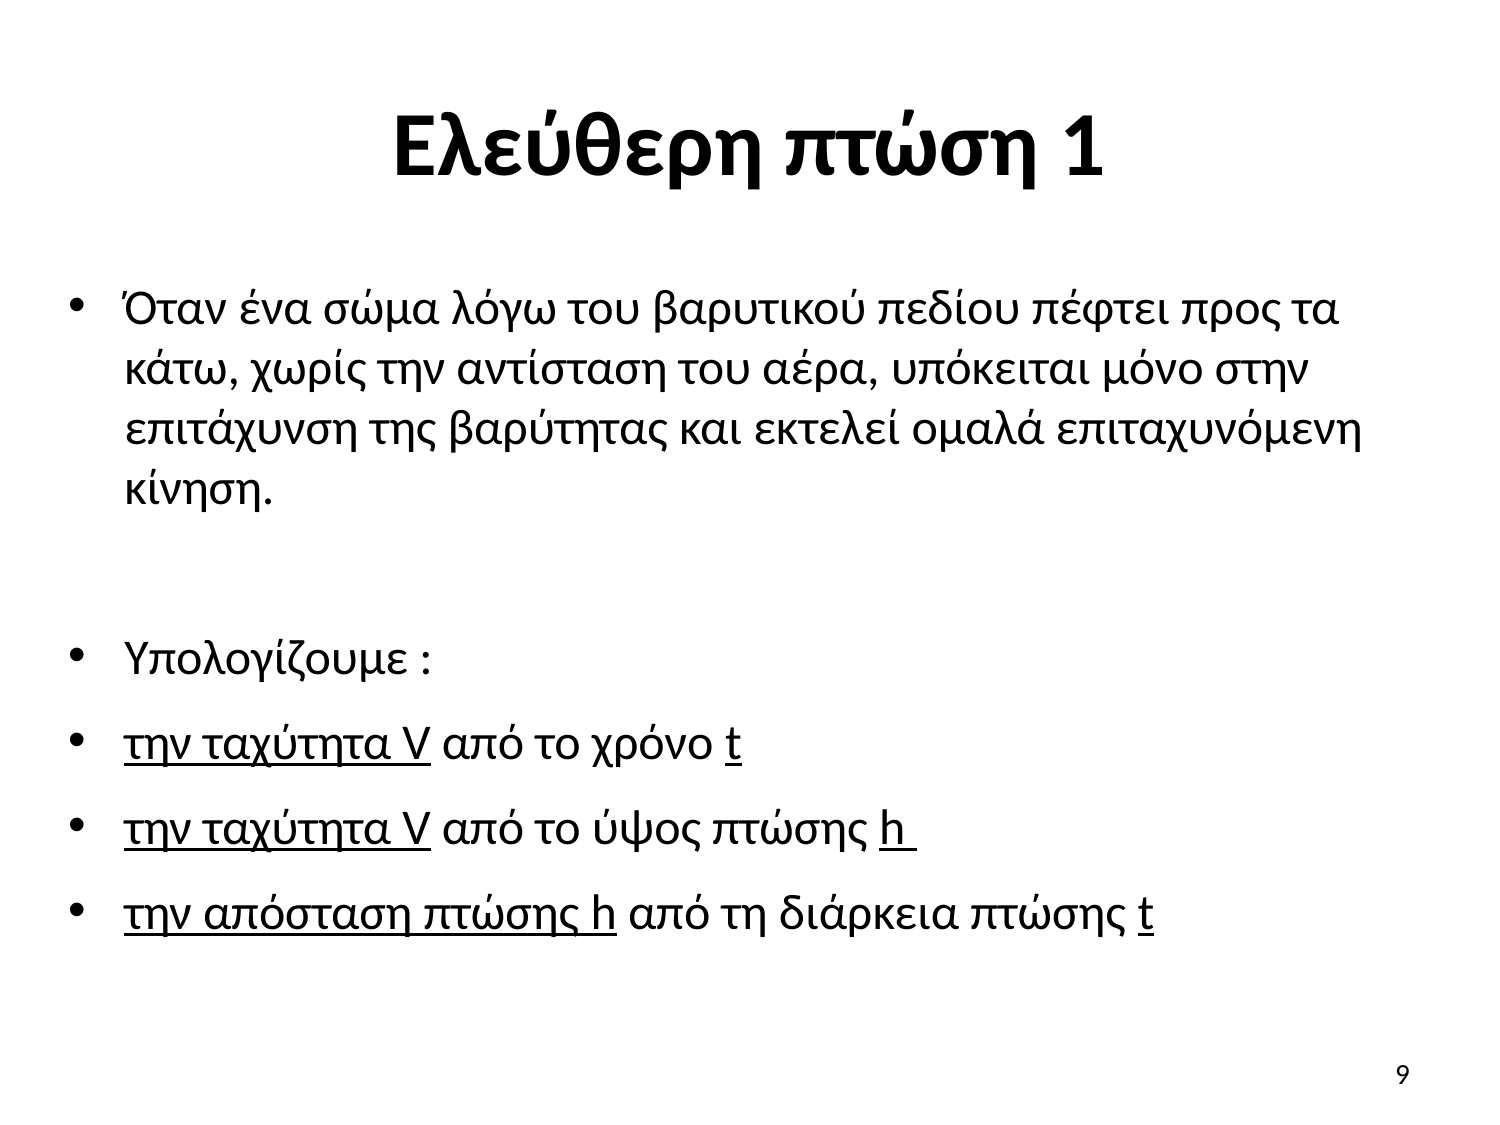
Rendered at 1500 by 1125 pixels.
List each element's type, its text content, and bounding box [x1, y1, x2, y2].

slide_number 9 [1074, 1042, 1425, 1103]
title Ελεύθερη πτώση 1 [75, 45, 1425, 233]
list Όταν ένα σώμα λόγω του βαρυτικού πεδίου πέφτει προς τα κάτω, χωρίς την αντίσταση του αέρα, υπόκειται μόνο στην επιτάχυνση της βαρύτητας και εκτελεί ομαλά επιταχυνόμενη κίνηση. Υπολογίζουμε : την ταχύτητα V από το χρόνο t την ταχύτητα V από το ύψος πτώσης h την απόσταση πτώσης h από τη διάρκεια πτώσης t [53, 267, 1459, 1083]
